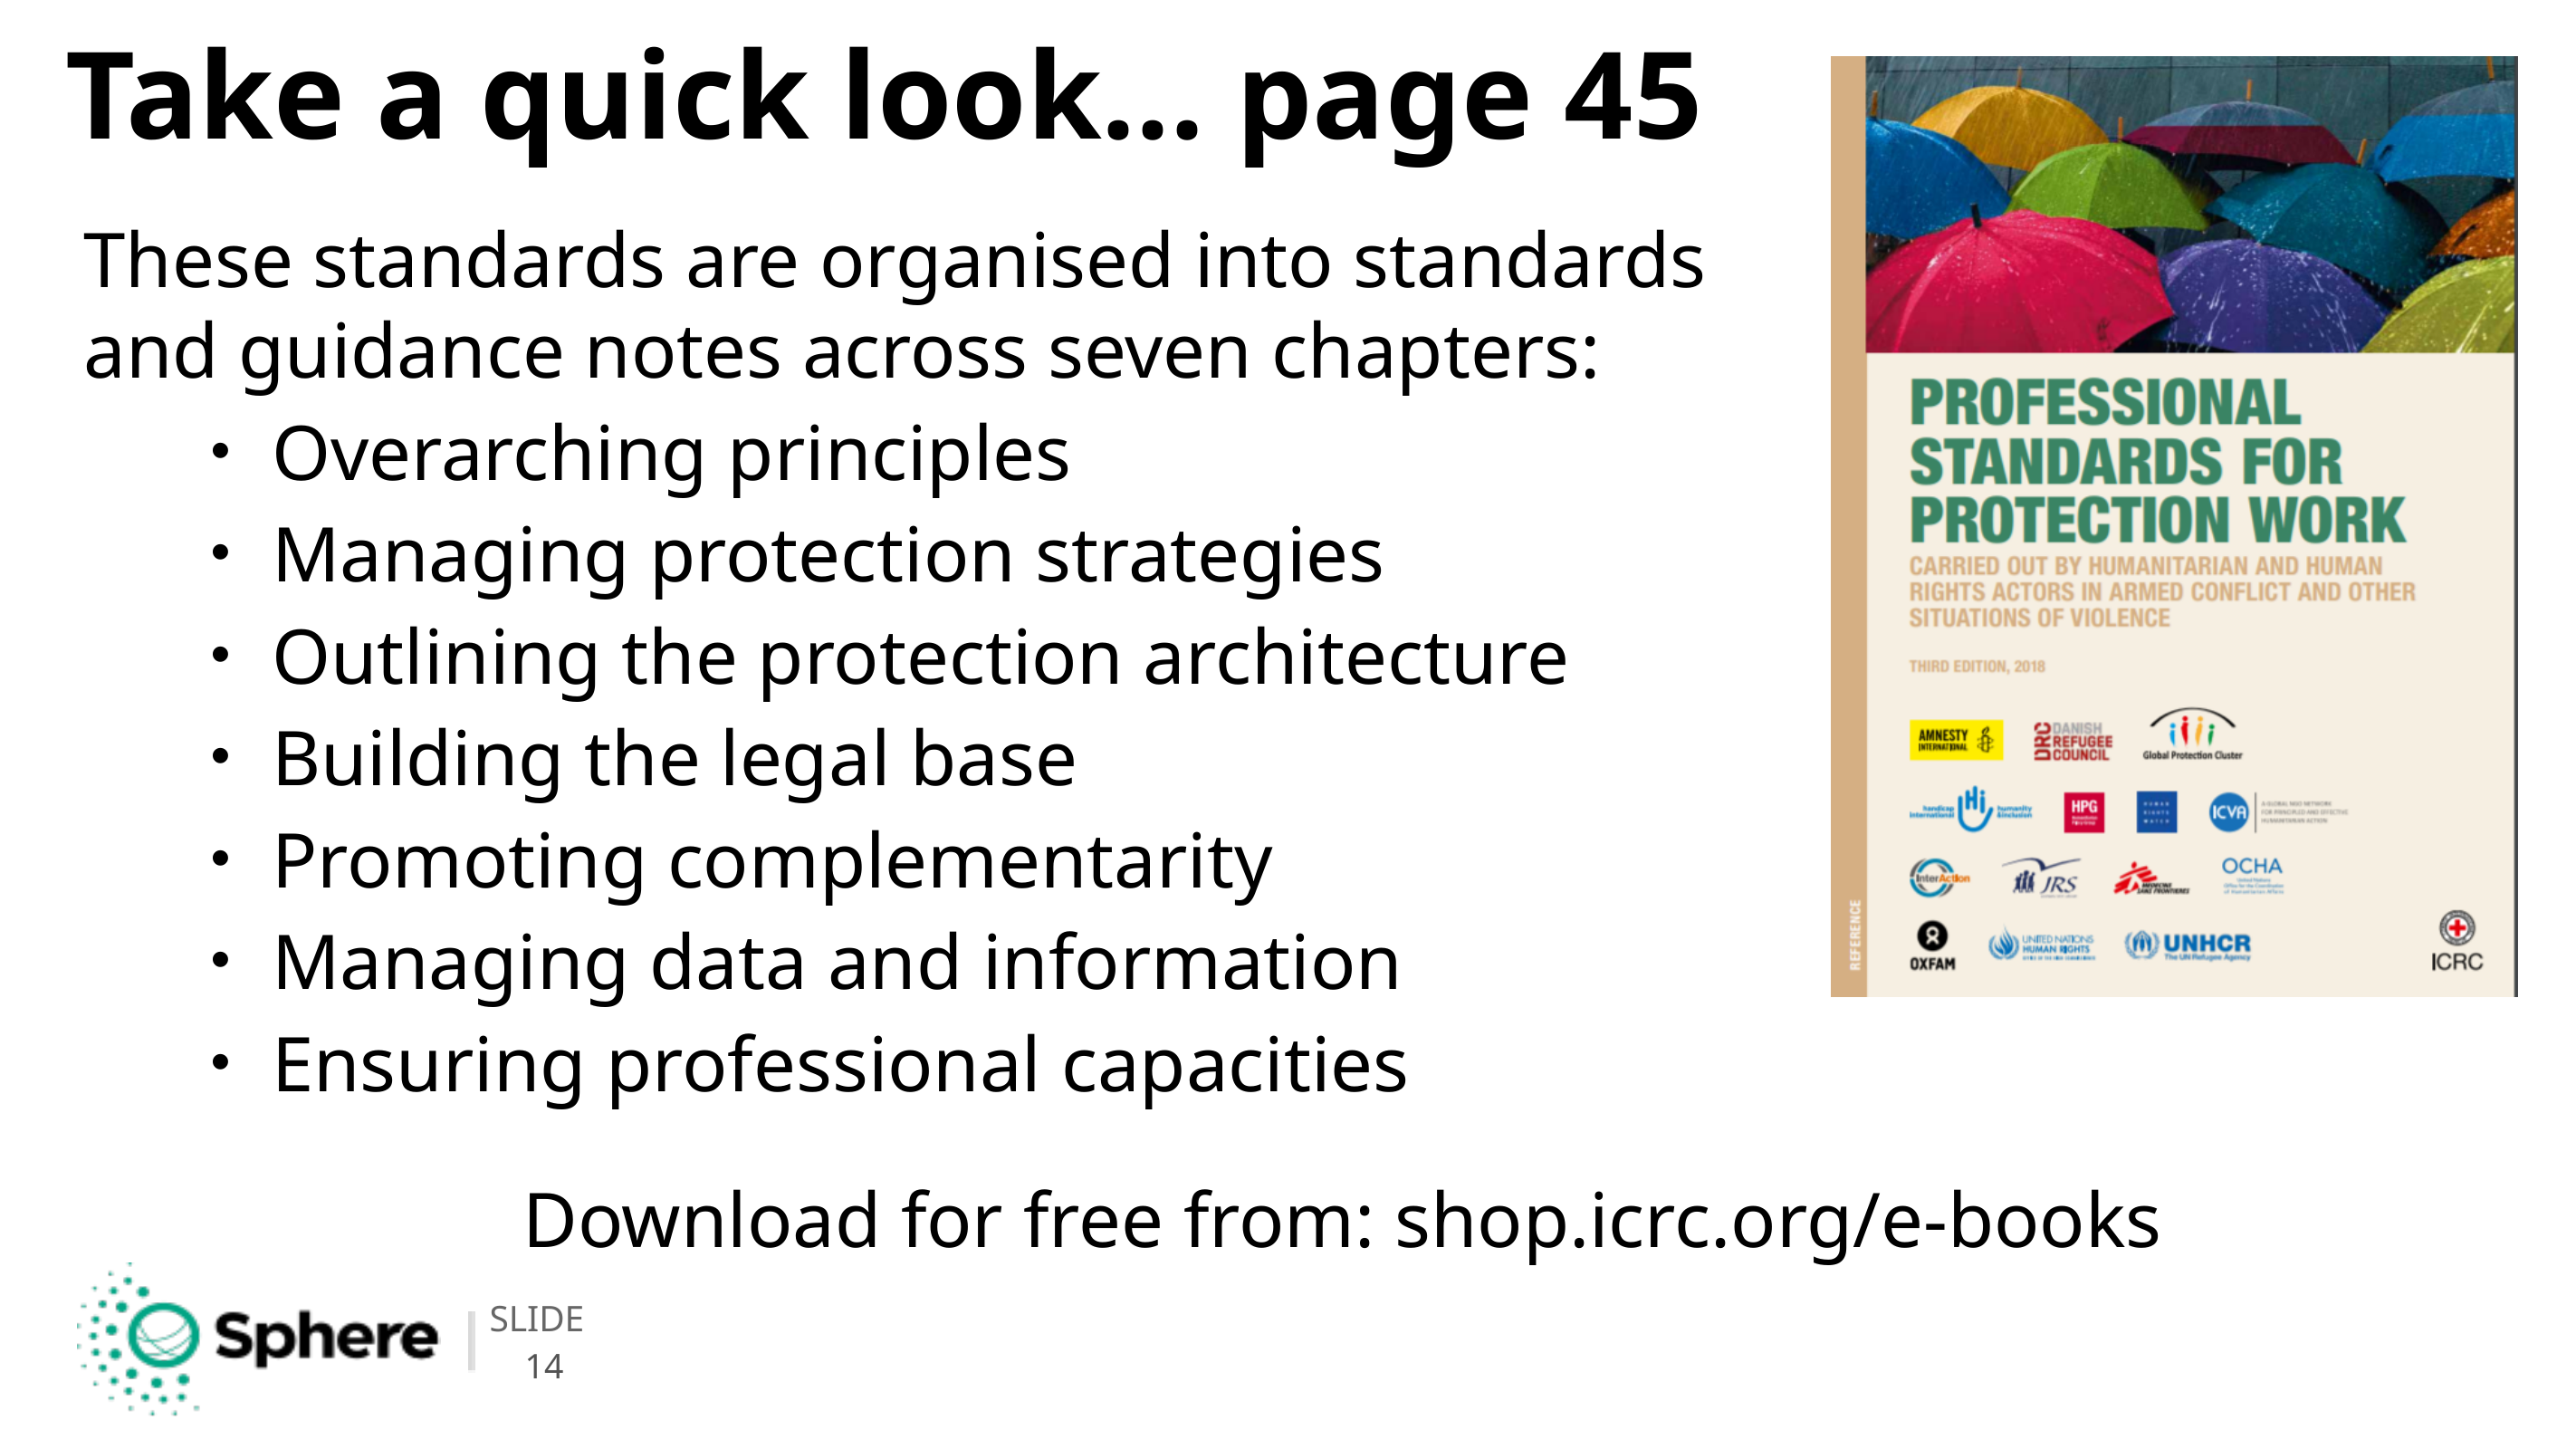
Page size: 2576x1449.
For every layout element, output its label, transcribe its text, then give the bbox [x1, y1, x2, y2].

slide_number 14 [468, 1338, 620, 1439]
text_box Download for free from: shop.icrc.org/e-books [515, 1164, 2171, 1271]
picture [1831, 56, 2518, 997]
picture [468, 1311, 479, 1338]
list These standards are organised into standards and guidance notes across seven chapters: Overarching principles Managing protection strategies Outlining the protection architecture Building the legal base Promoting complementarity Managing data and information Ensuring professional capacities [75, 204, 1825, 340]
picture [77, 1262, 441, 1418]
title Take a quick look… page 45 [57, 10, 2131, 179]
